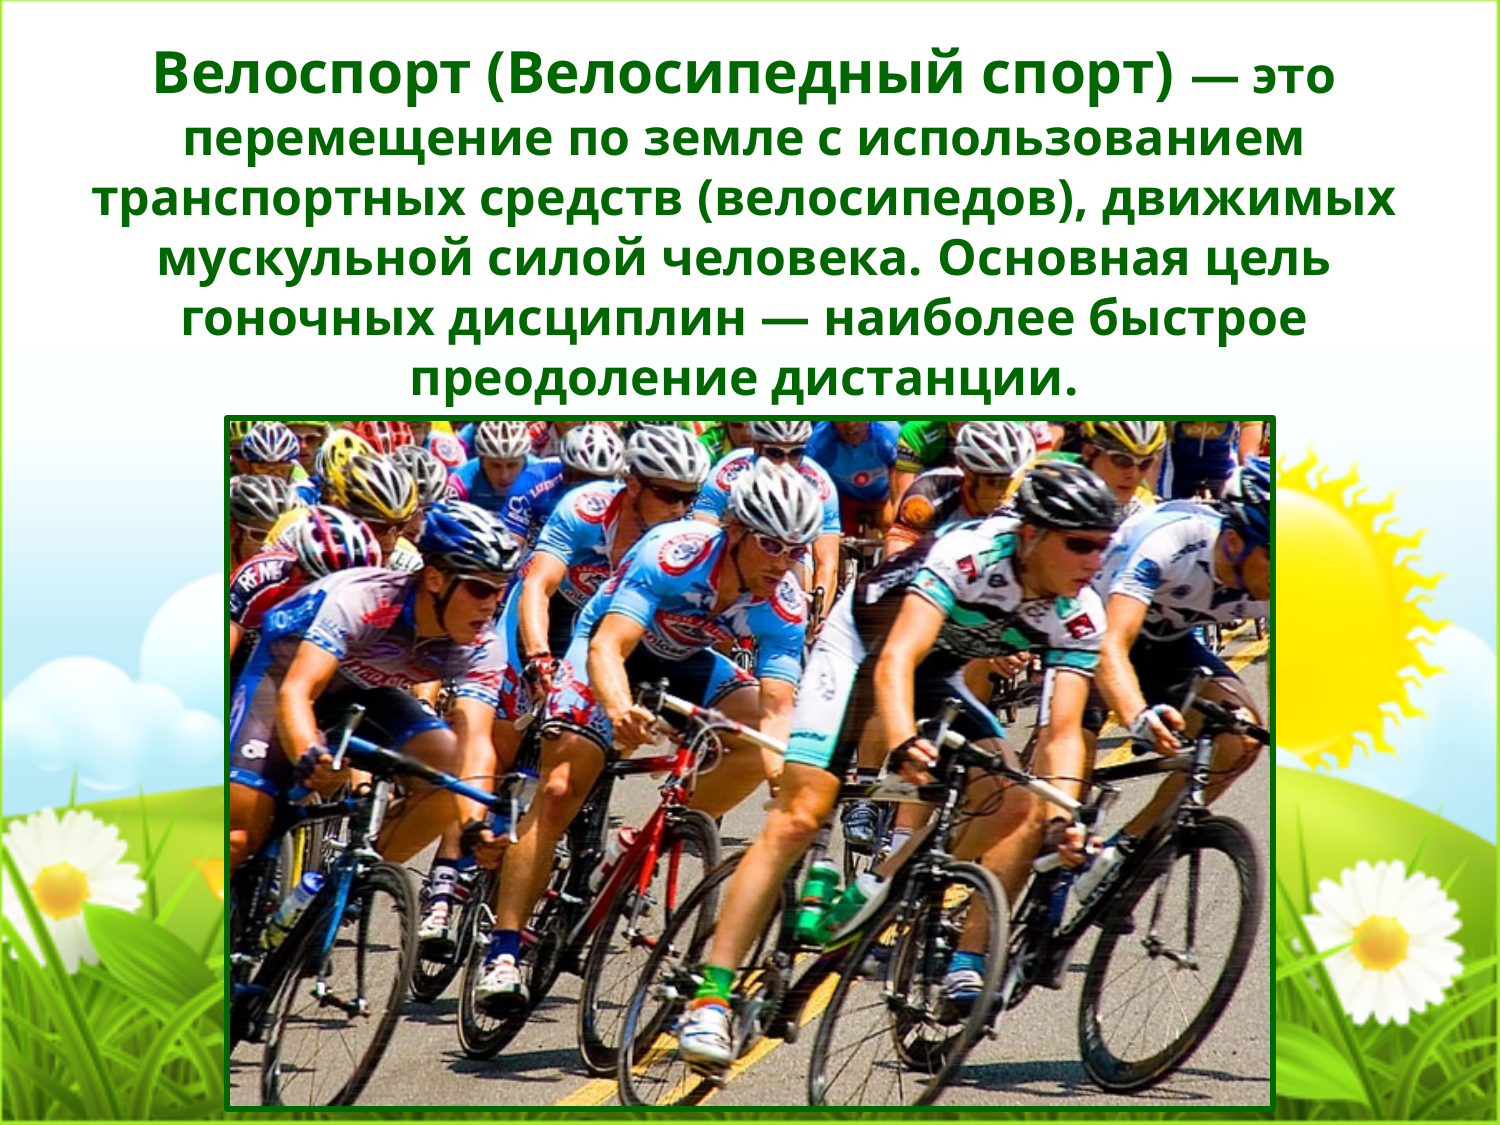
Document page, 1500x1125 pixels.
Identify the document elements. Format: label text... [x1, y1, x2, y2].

picture [0, 0, 1500, 1125]
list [229, 420, 1270, 1107]
title Велоспорт (Велосипедный спорт) — это перемещение по земле с использованием транспортных средств (велосипедов), движимых мускульной силой человека. Основная цель гоночных дисциплин — наиболее быстрое преодоление дистанции. [53, 66, 1436, 374]
